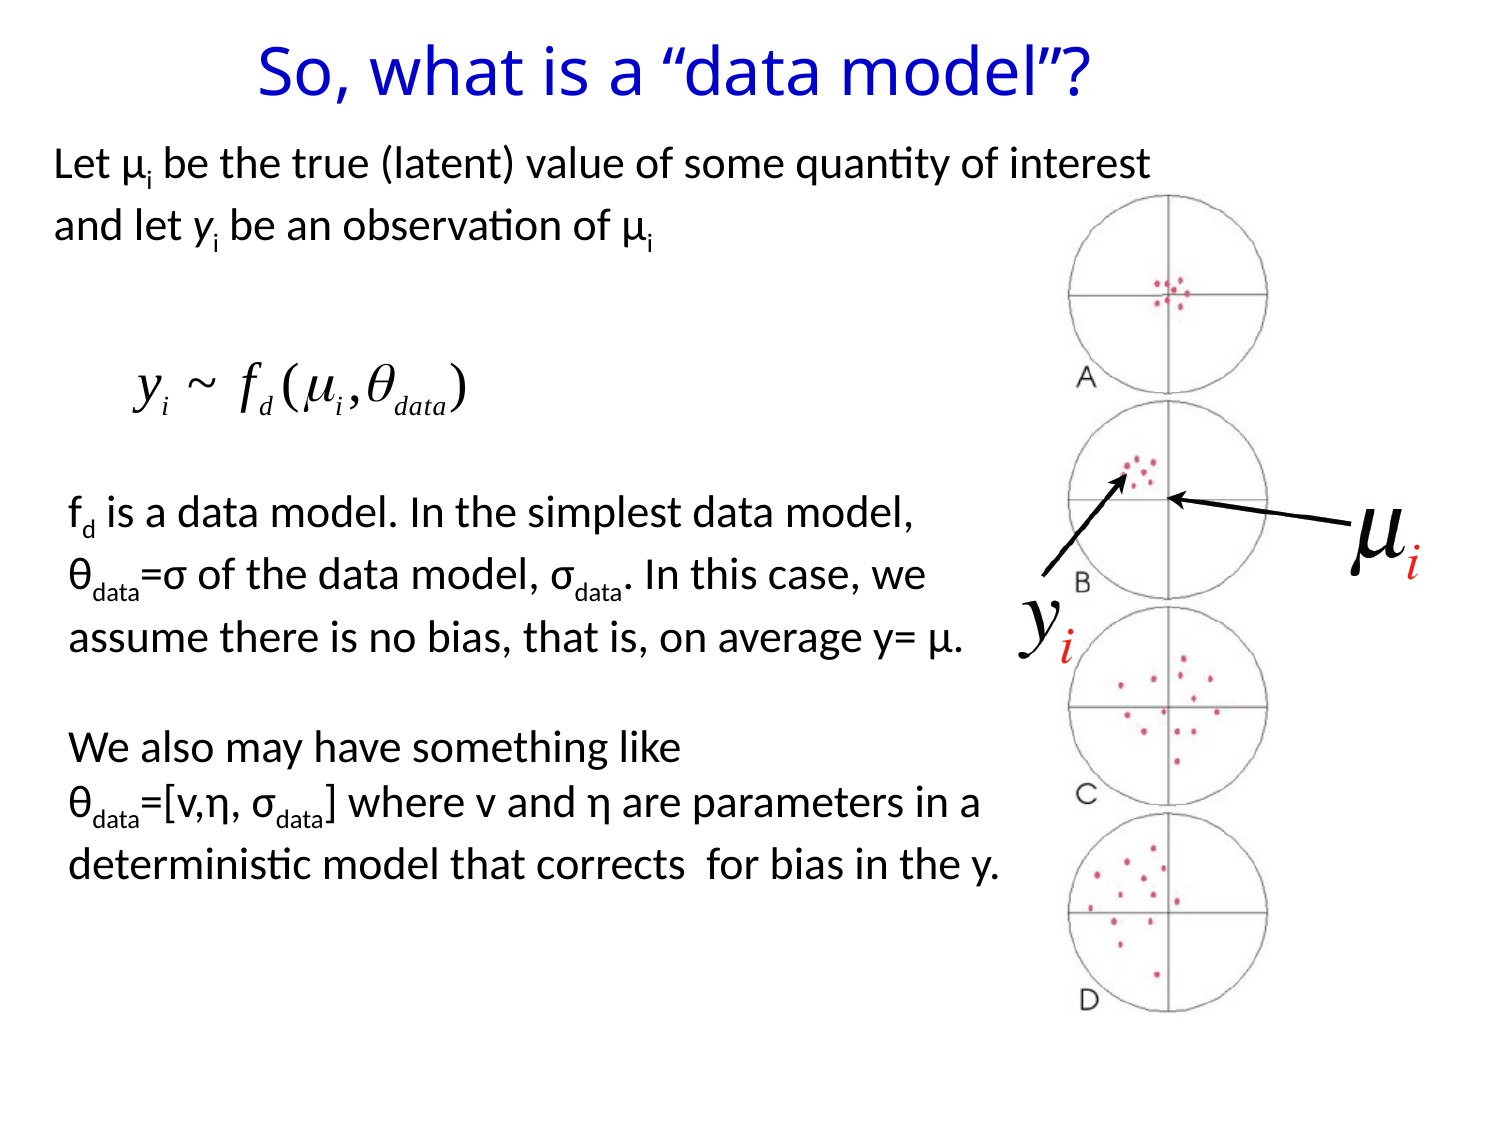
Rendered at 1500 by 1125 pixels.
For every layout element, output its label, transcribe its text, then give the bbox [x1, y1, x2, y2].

title So, what is a “data model”? [0, 0, 1350, 163]
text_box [937, 112, 1451, 1125]
text_box fd is a data model. In the simplest data model, θdata=σ of the data model, σdata. In this case, we assume there is no bias, that is, on average y= μ. We also may have something like θdata=[v,η, σdata] where v and η are parameters in a deterministic model that corrects for bias in the y. [53, 473, 932, 897]
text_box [124, 349, 477, 426]
text_box Let μi be the true (latent) value of some quantity of interest and let yi be an observation of μi [38, 124, 932, 265]
